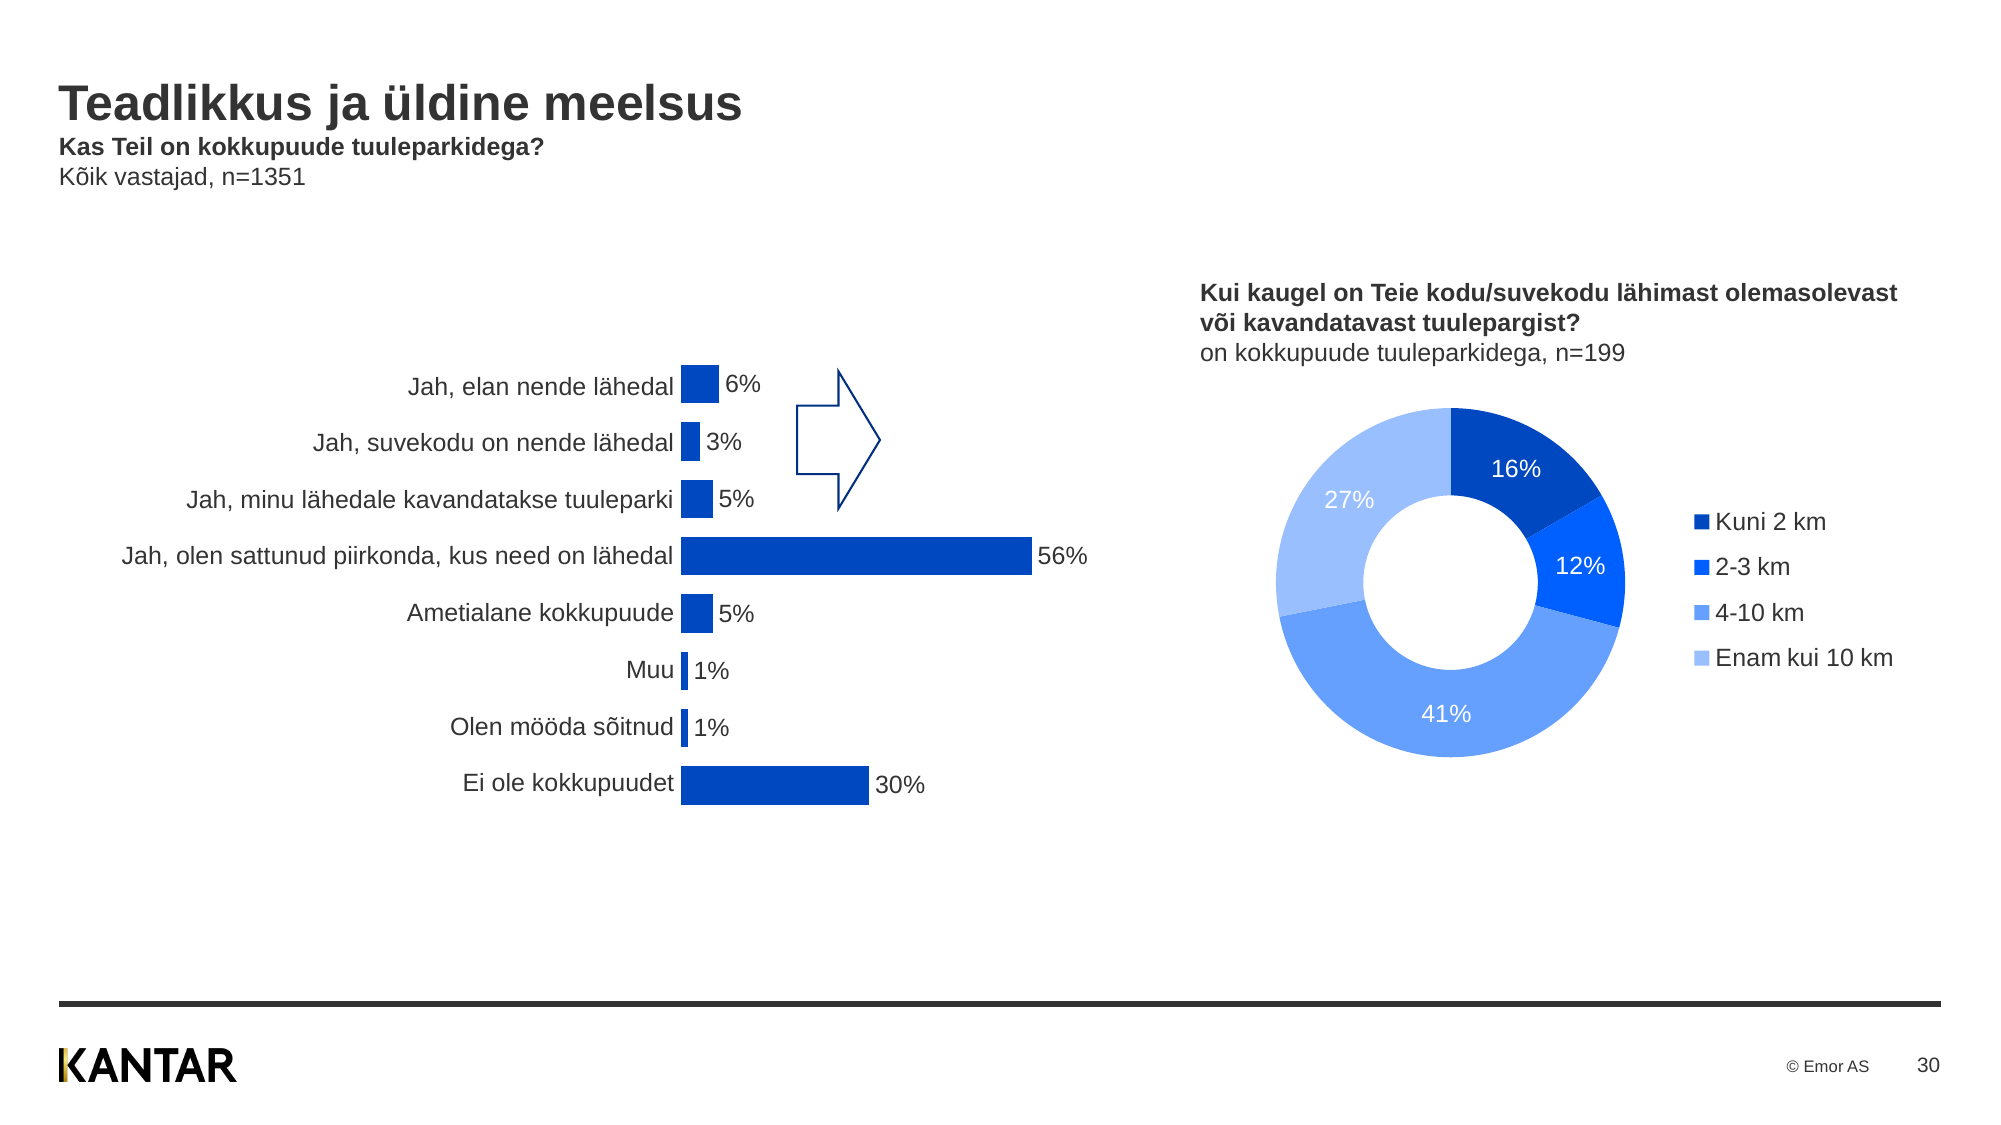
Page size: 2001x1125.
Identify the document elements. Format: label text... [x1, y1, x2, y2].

table_cell Muu [69, 641, 649, 697]
table_cell Jah, suvekodu on nende lähedal [69, 414, 649, 471]
table_cell Jah, minu lähedale kavandatakse tuuleparki [69, 471, 649, 527]
table_cell Ametialane kokkupuude [69, 584, 649, 641]
slide_number 30 [1780, 1048, 1941, 1081]
table_cell Jah, olen sattunud piirkonda, kus need on lähedal [69, 527, 649, 584]
chart [1167, 321, 1973, 872]
table_cell Ei ole kokkupuudet [69, 754, 649, 811]
picture [59, 1048, 237, 1082]
chart [649, 337, 1158, 830]
table_cell Olen mööda sõitnud [69, 697, 649, 754]
table_header Jah, elan nende lähedal [69, 357, 649, 414]
title Teadlikkus ja üldine meelsus Kas Teil on kokkupuude tuuleparkidega? Kõik vastajad, n=1351 [59, 70, 1941, 137]
text_box Kui kaugel on Teie kodu/suvekodu lähimast olemasolevast või kavandatavast tuulepargist? on kokkupuude tuuleparkidega, n=199 [1200, 276, 1929, 321]
